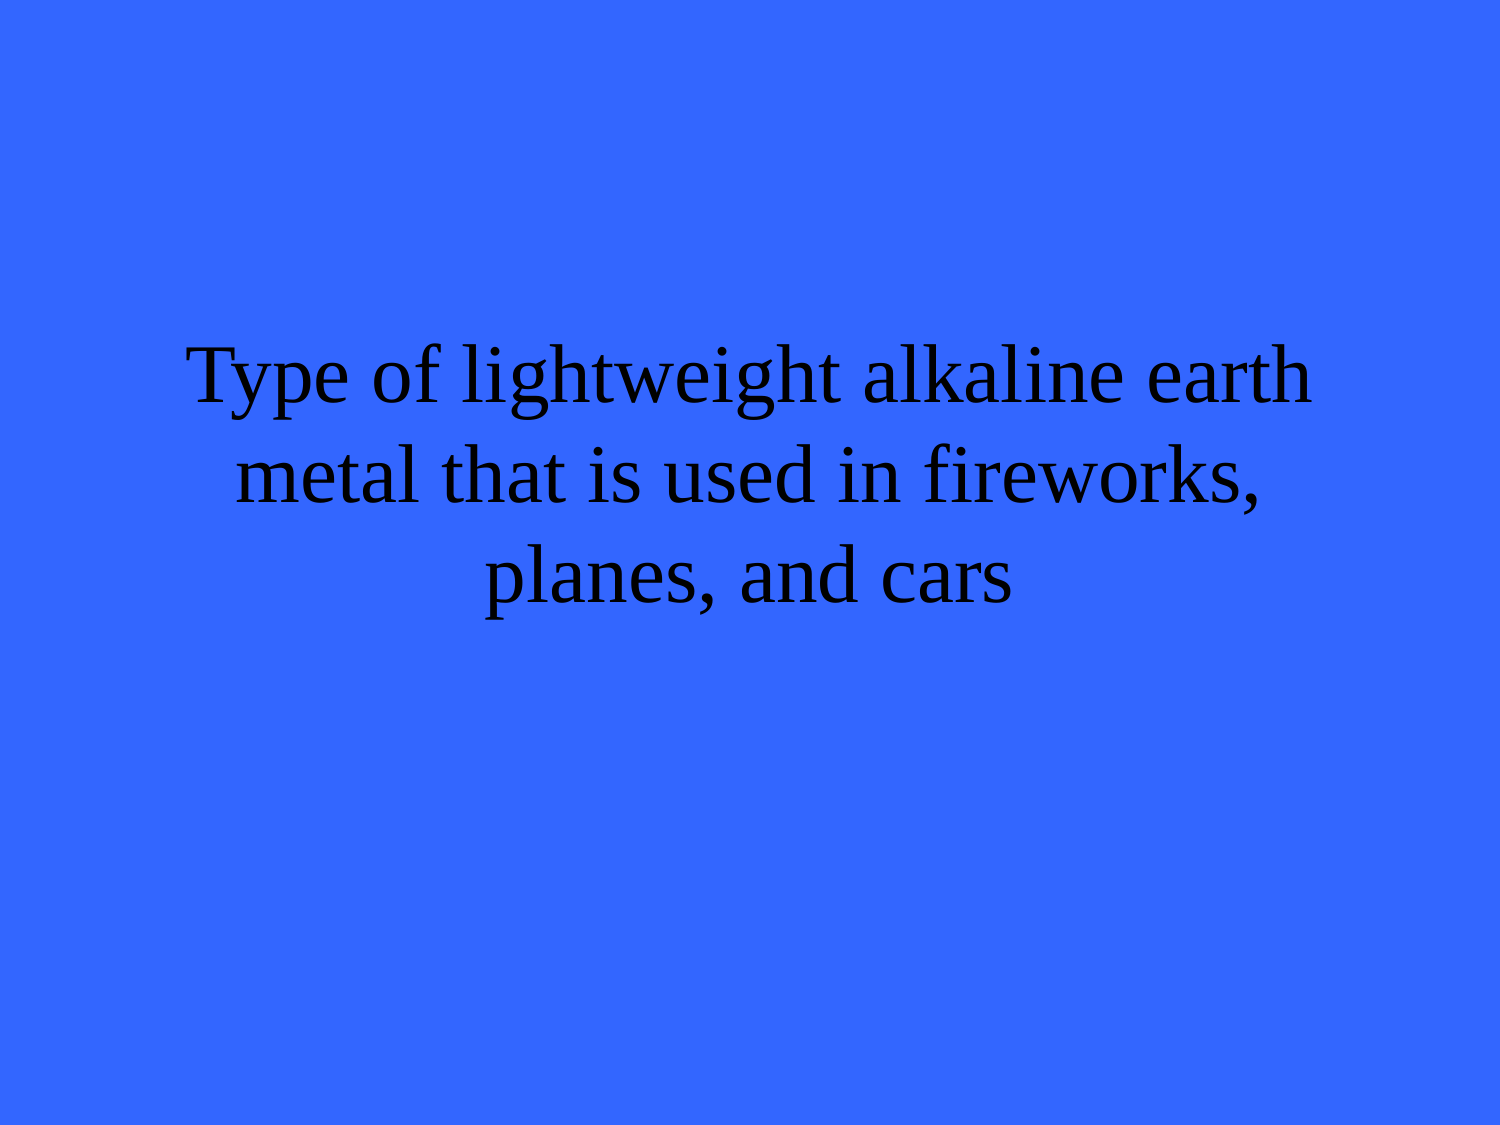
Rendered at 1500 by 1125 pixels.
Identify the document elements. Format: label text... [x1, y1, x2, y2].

title Type of lightweight alkaline earth metal that is used in fireworks, planes, and cars [112, 374, 1388, 563]
